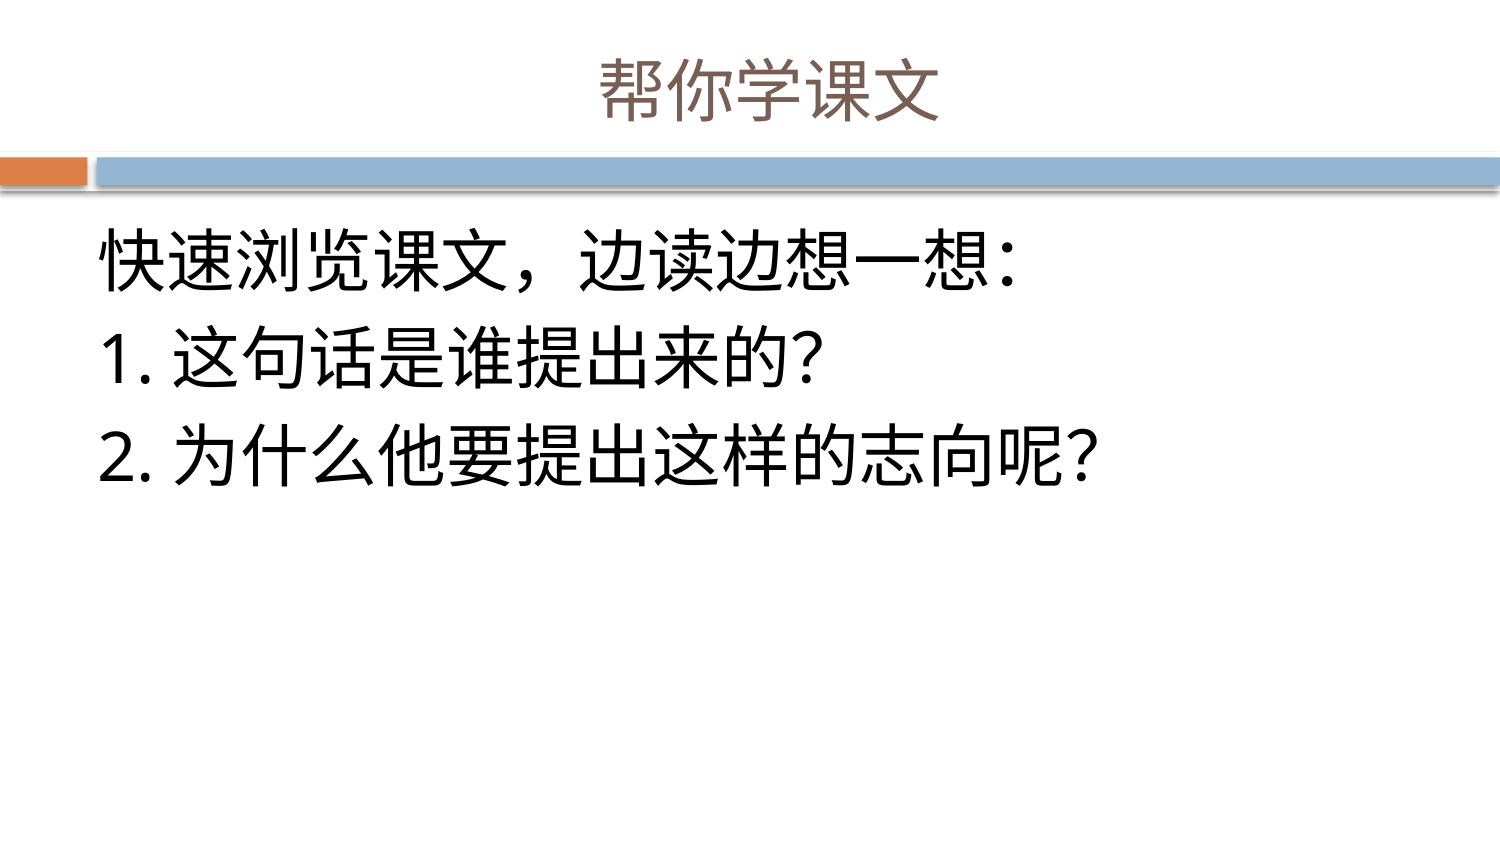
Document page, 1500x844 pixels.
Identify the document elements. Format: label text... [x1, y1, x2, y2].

list 快速浏览课文，边读边想一想： 1.这句话是谁提出来的？ 2.为什么他要提出这样的志向呢？ [82, 210, 1418, 714]
title 帮你学课文 [100, 28, 1438, 150]
